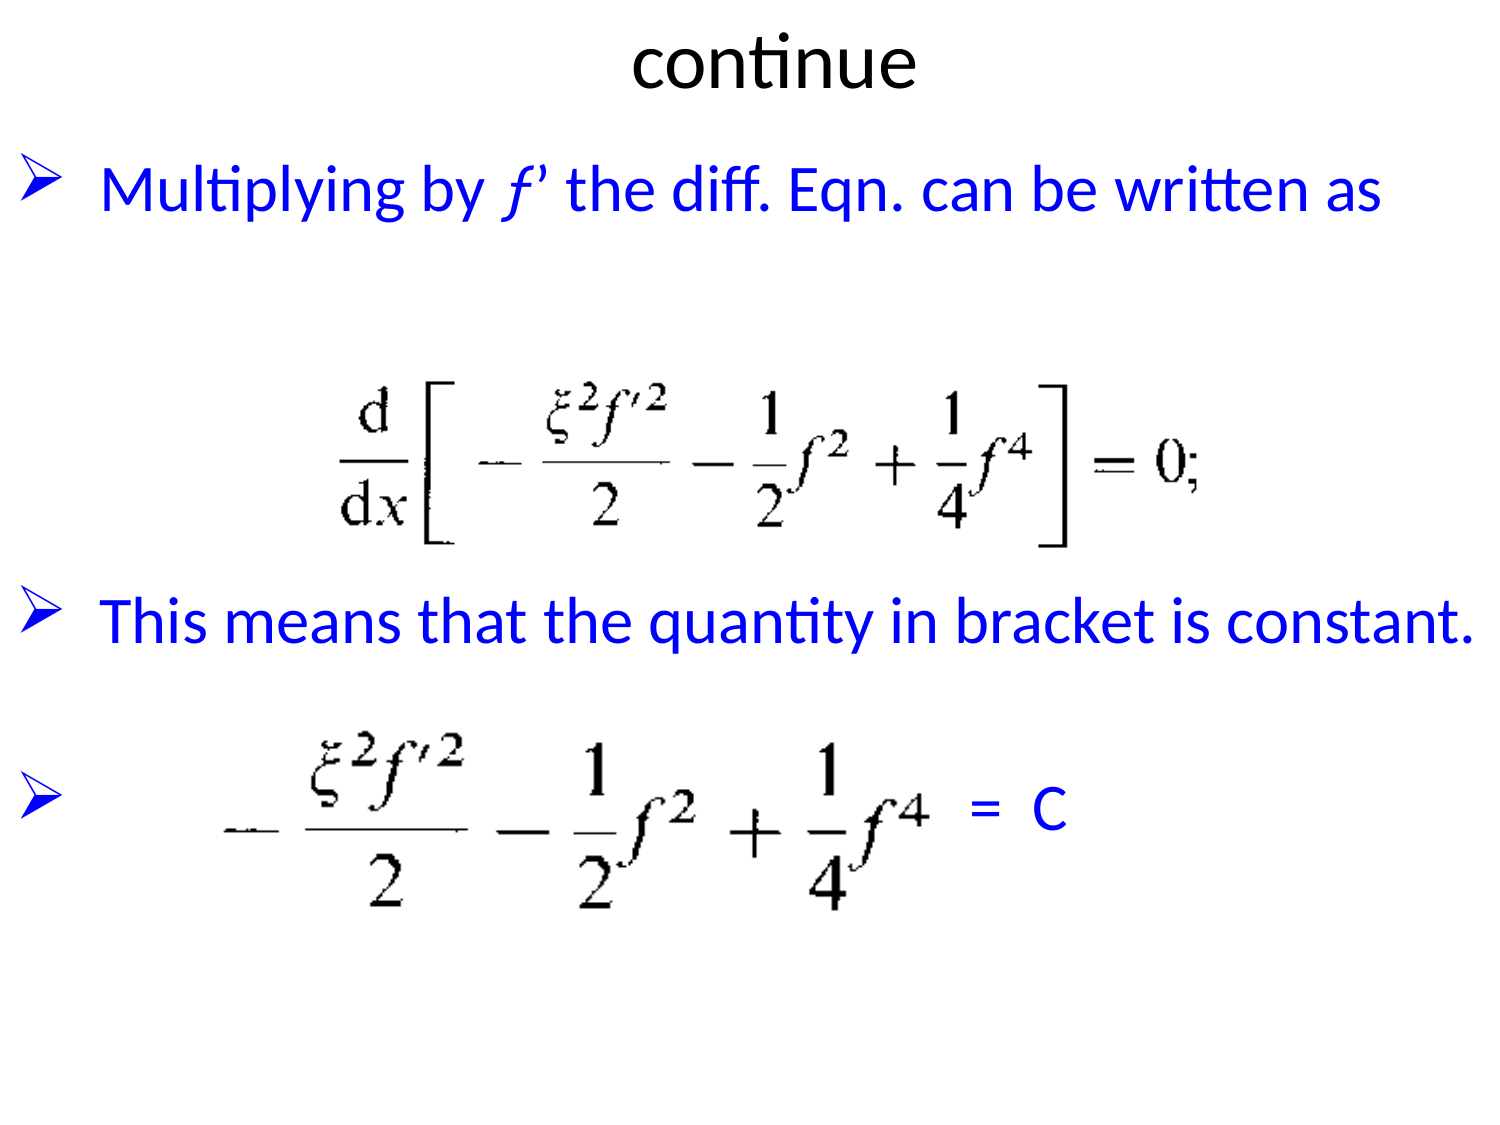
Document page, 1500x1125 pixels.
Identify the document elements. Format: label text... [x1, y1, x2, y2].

picture [199, 712, 938, 940]
title continue [450, 0, 1100, 113]
picture [324, 337, 1203, 575]
subtitle Multiplying by ƒ’ the diff. Eqn. can be written as This means that the quantity in bracket is constant. = C [0, 137, 1500, 1050]
